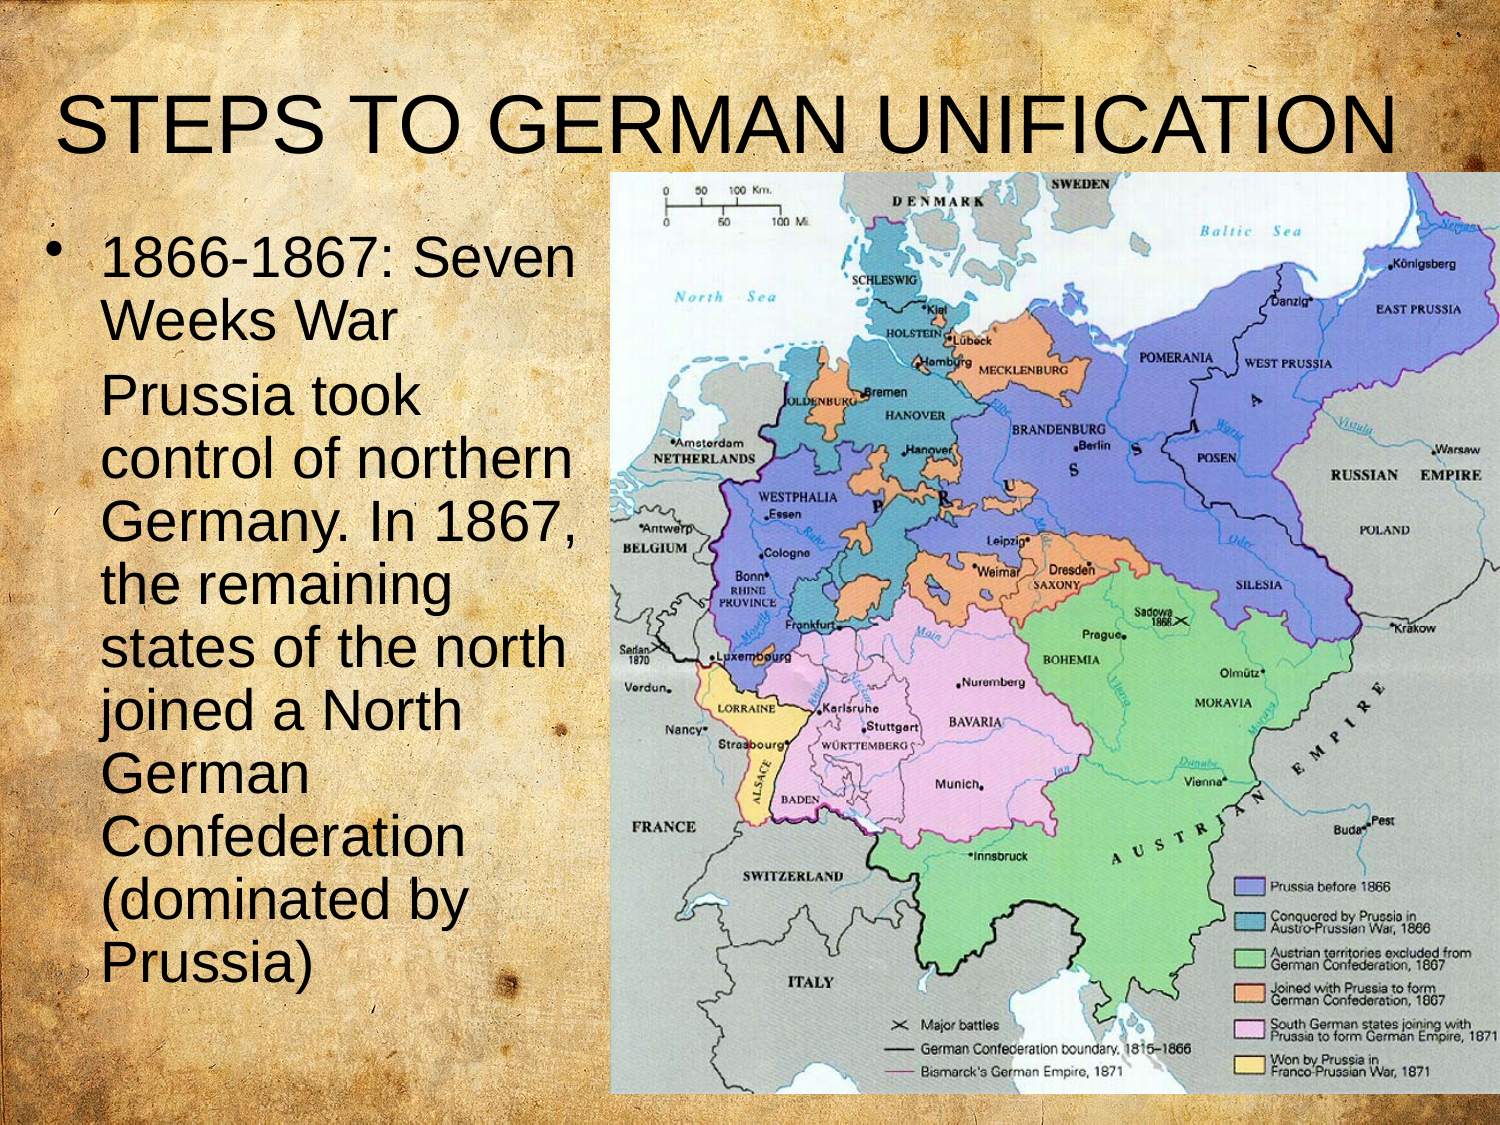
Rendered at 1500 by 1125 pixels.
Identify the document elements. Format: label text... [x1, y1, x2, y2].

title STEPS TO GERMAN UNIFICATION [29, 42, 1425, 198]
picture [0, 0, 1500, 1125]
list 1866-1867: Seven Weeks War Prussia took control of northern Germany. In 1867, the remaining states of the north joined a North German Confederation (dominated by Prussia) [29, 220, 599, 963]
